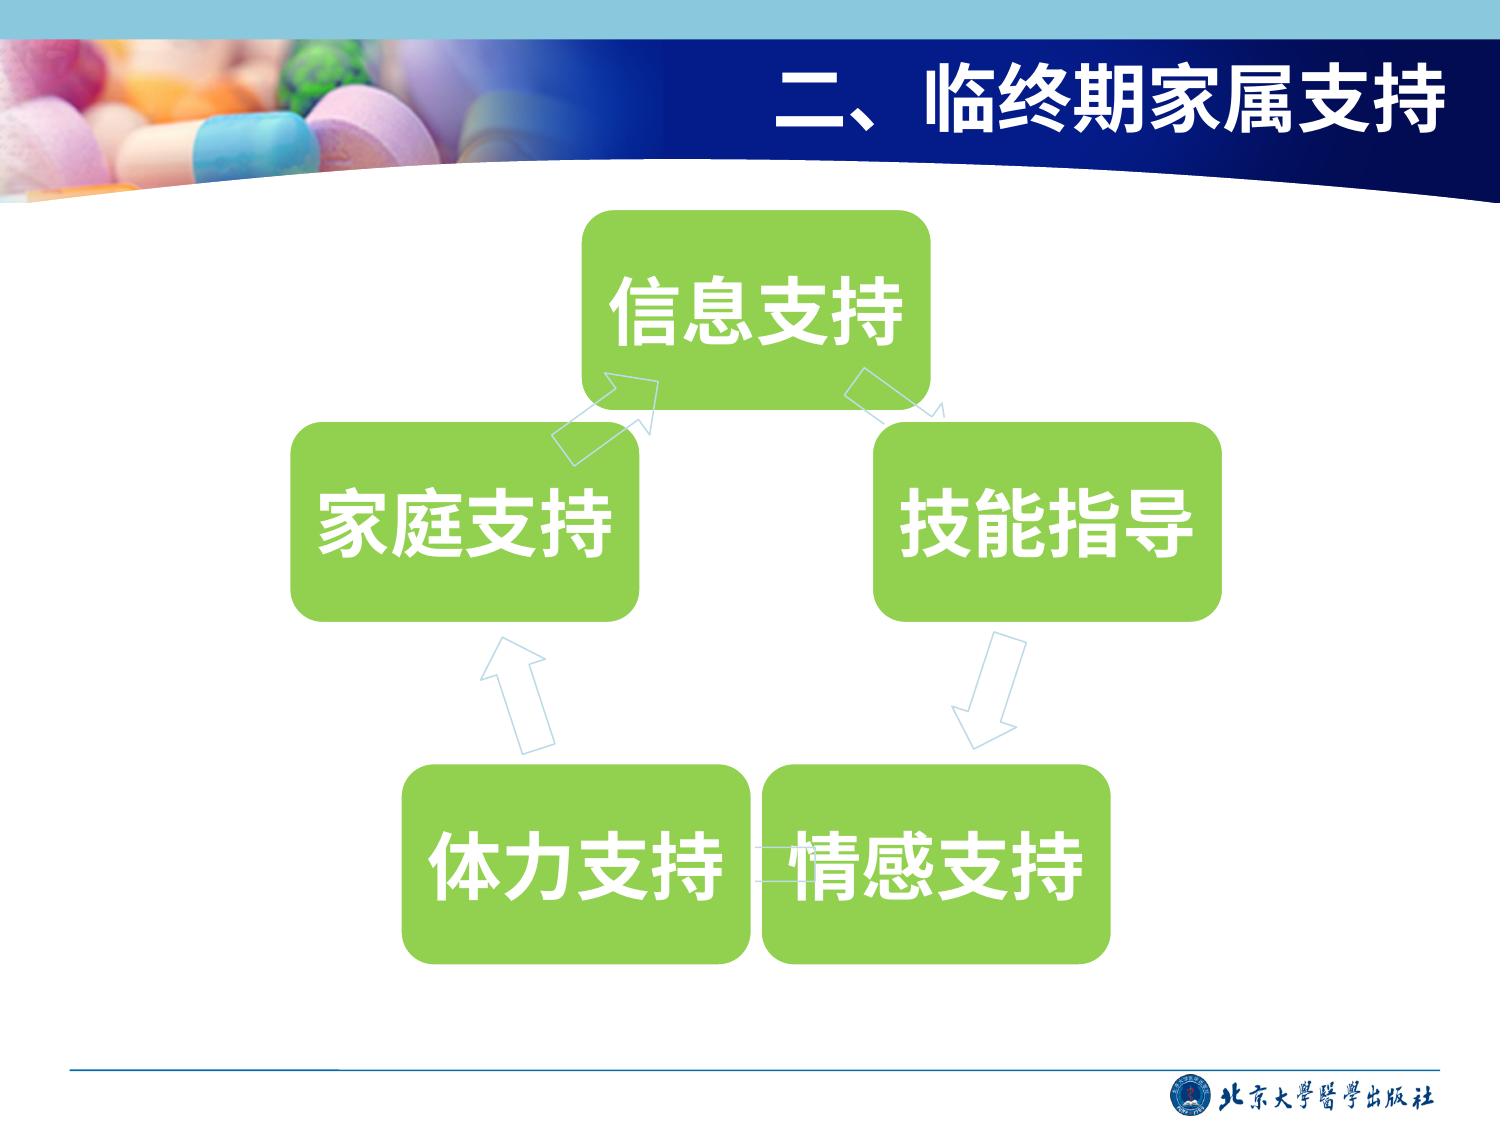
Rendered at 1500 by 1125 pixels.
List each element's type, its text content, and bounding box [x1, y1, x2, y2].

picture [0, 40, 1500, 203]
title 二、临终期家属支持 [137, 49, 1463, 143]
picture [1170, 1074, 1436, 1118]
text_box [49, 207, 1463, 1026]
